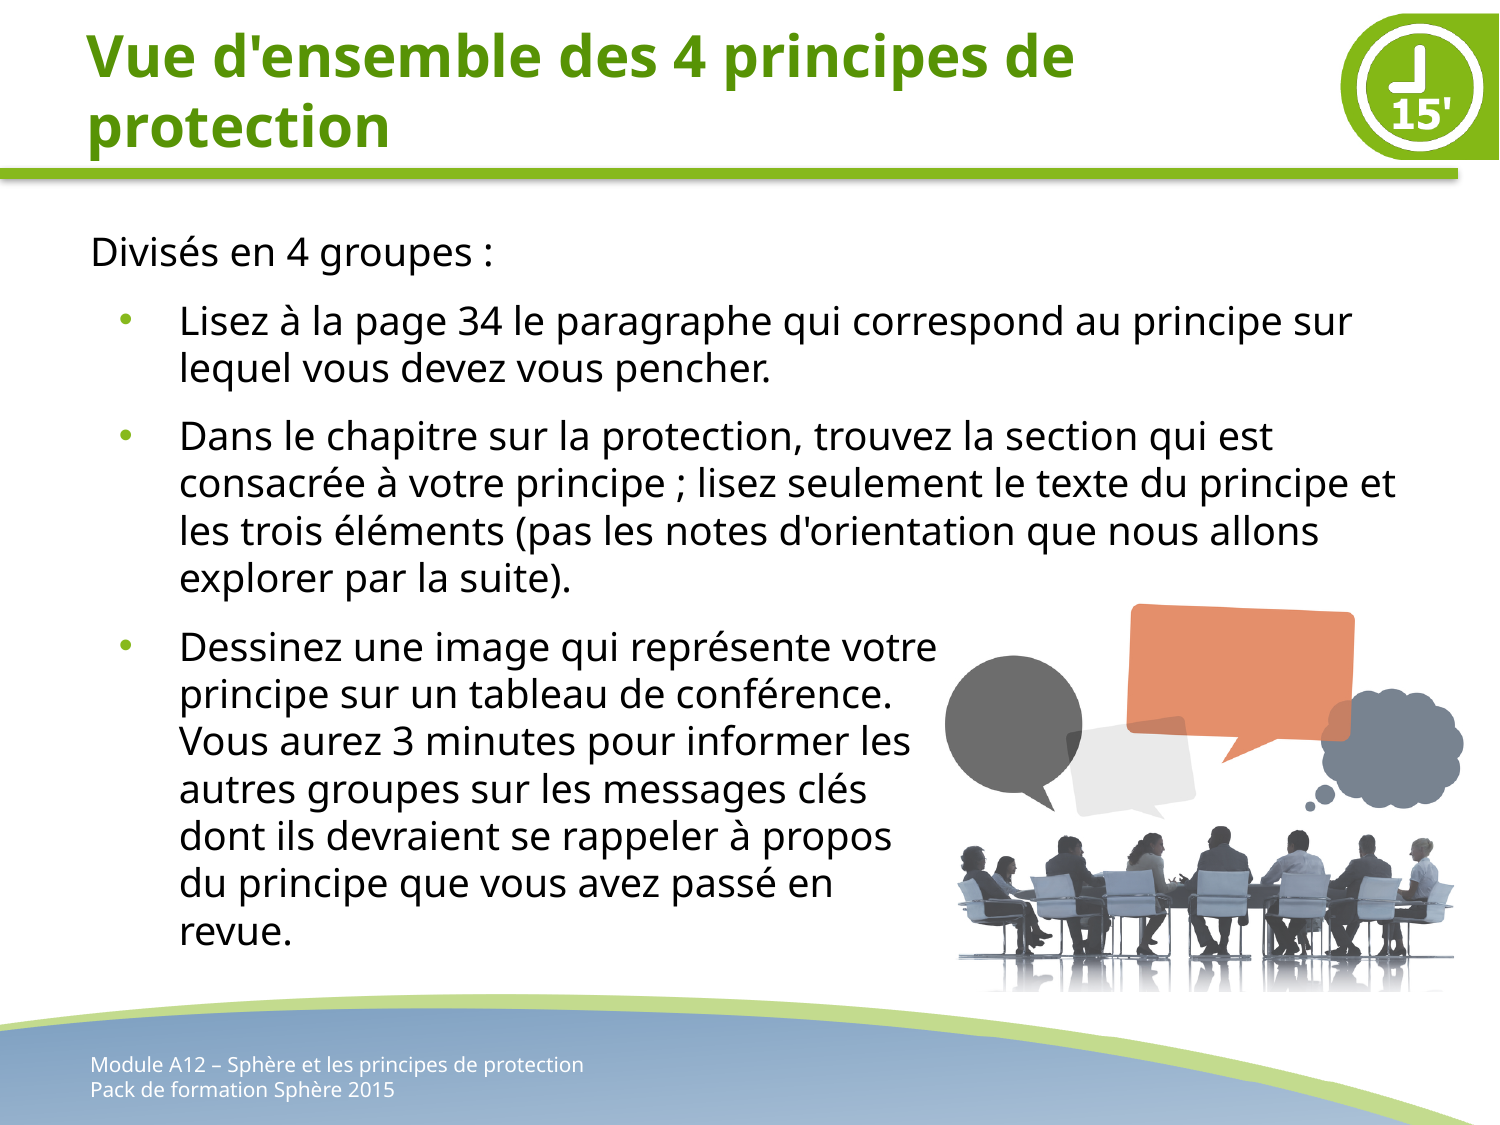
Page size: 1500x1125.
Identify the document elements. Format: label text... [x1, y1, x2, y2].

list Divisés en 4 groupes : Lisez à la page 34 le paragraphe qui correspond au principe sur lequel vous devez vous pencher. Dans le chapitre sur la protection, trouvez la section qui est consacrée à votre principe ; lisez seulement le texte du principe et les trois éléments (pas les notes d'orientation que nous allons explorer par la suite). Dessinez une image qui représente votre principe sur un tableau de conférence. Vous aurez 3 minutes pour informer les autres groupes sur les messages clés dont ils devraient se rappeler à propos du principe que vous avez passé en revue. [75, 219, 1425, 1005]
picture [0, 992, 1500, 1125]
title Vue d'ensemble des 4 principes de protection [75, 0, 1331, 178]
picture [1330, 12, 1500, 161]
footer Module A12 – Sphère et les principes de protection Pack de formation Sphère 2015 [75, 1046, 1072, 1107]
